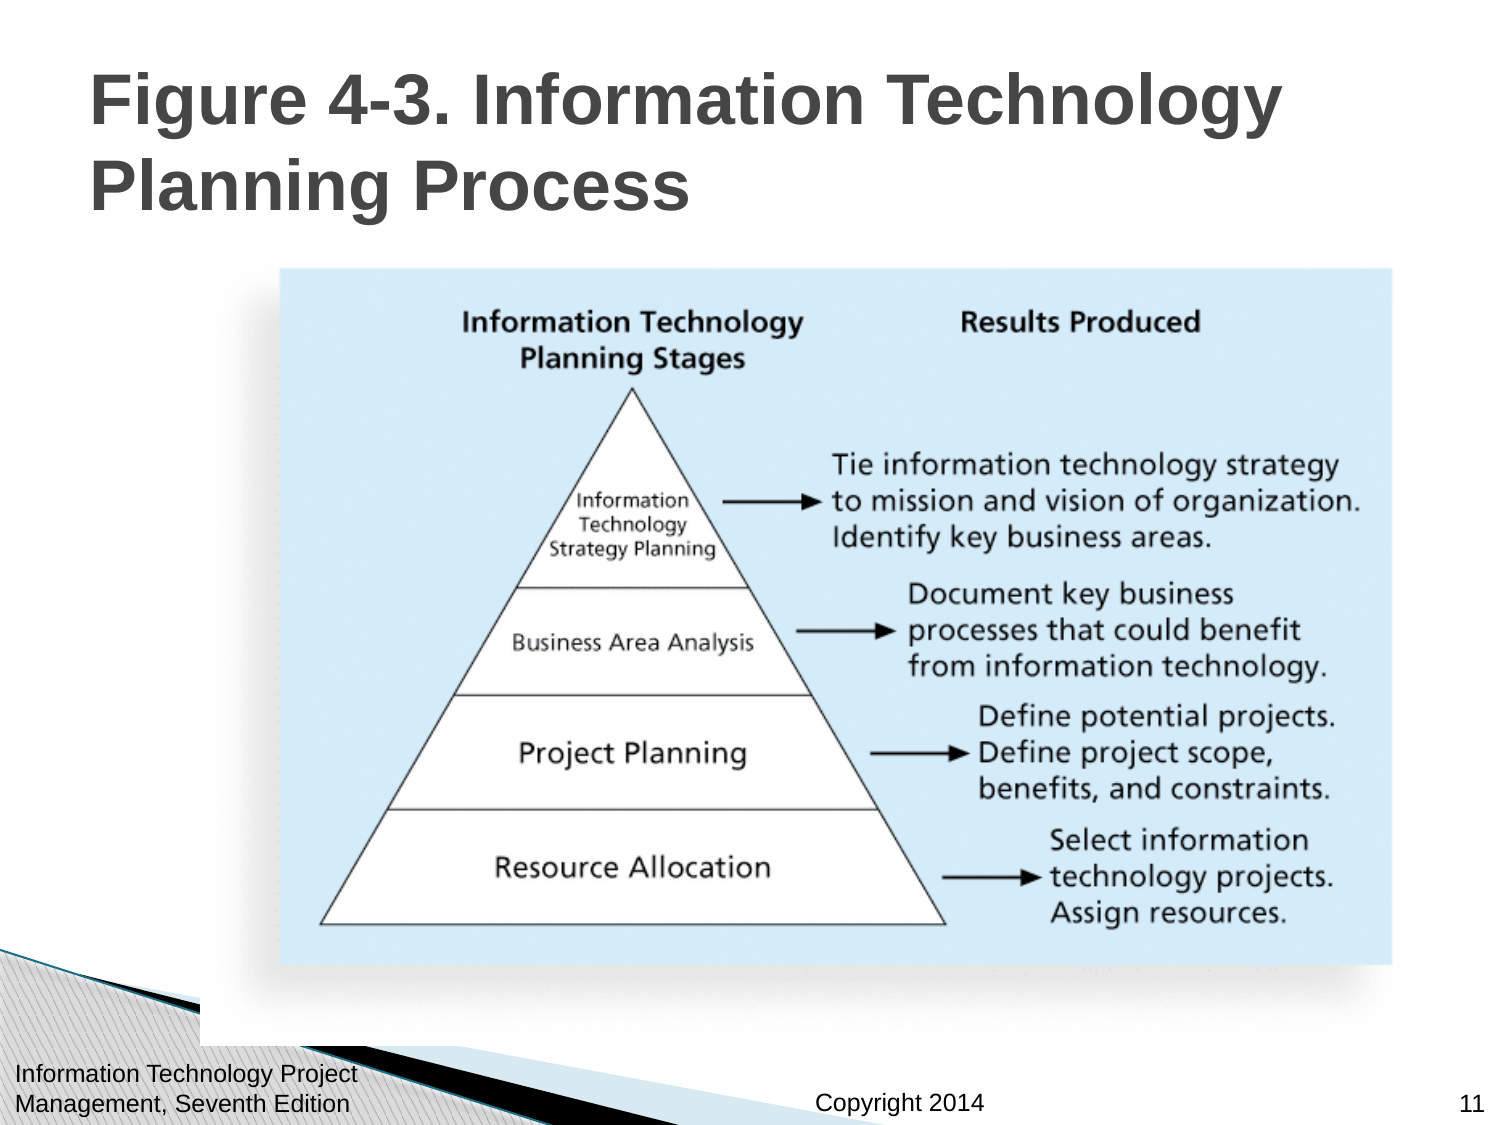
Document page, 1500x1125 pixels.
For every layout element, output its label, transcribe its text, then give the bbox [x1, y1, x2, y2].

title Figure 4-3. Information Technology Planning Process [75, 45, 1425, 233]
footer Information Technology Project Management, Seventh Edition [0, 1065, 386, 1125]
slide_number 11 [1412, 1065, 1500, 1125]
picture [199, 249, 1413, 1047]
